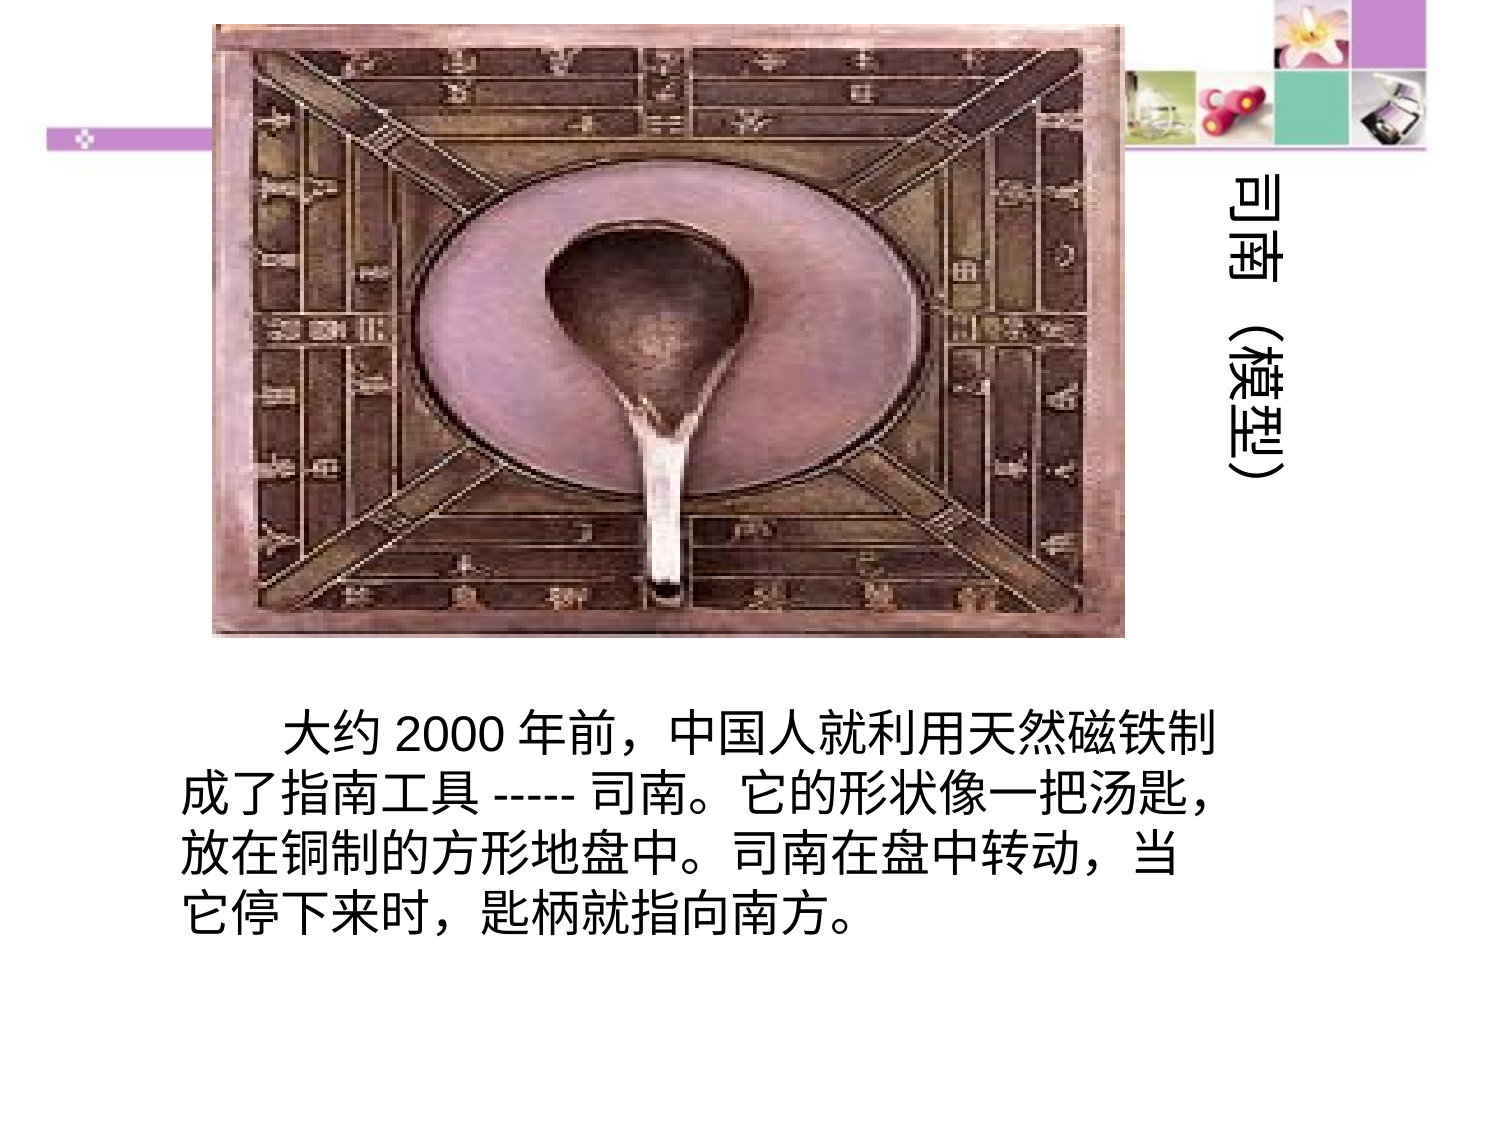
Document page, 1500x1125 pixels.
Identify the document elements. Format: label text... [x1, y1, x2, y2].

text_box 大约2000年前，中国人就利用天然磁铁制 成了指南工具-----司南。它的形状像一把汤匙， 放在铜制的方形地盘中。司南在盘中转动，当 它停下来时，匙柄就指向南方。 [165, 694, 1253, 949]
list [212, 24, 1126, 638]
picture [0, 0, 1500, 1125]
text_box 司南（模型） [1199, 154, 1301, 524]
